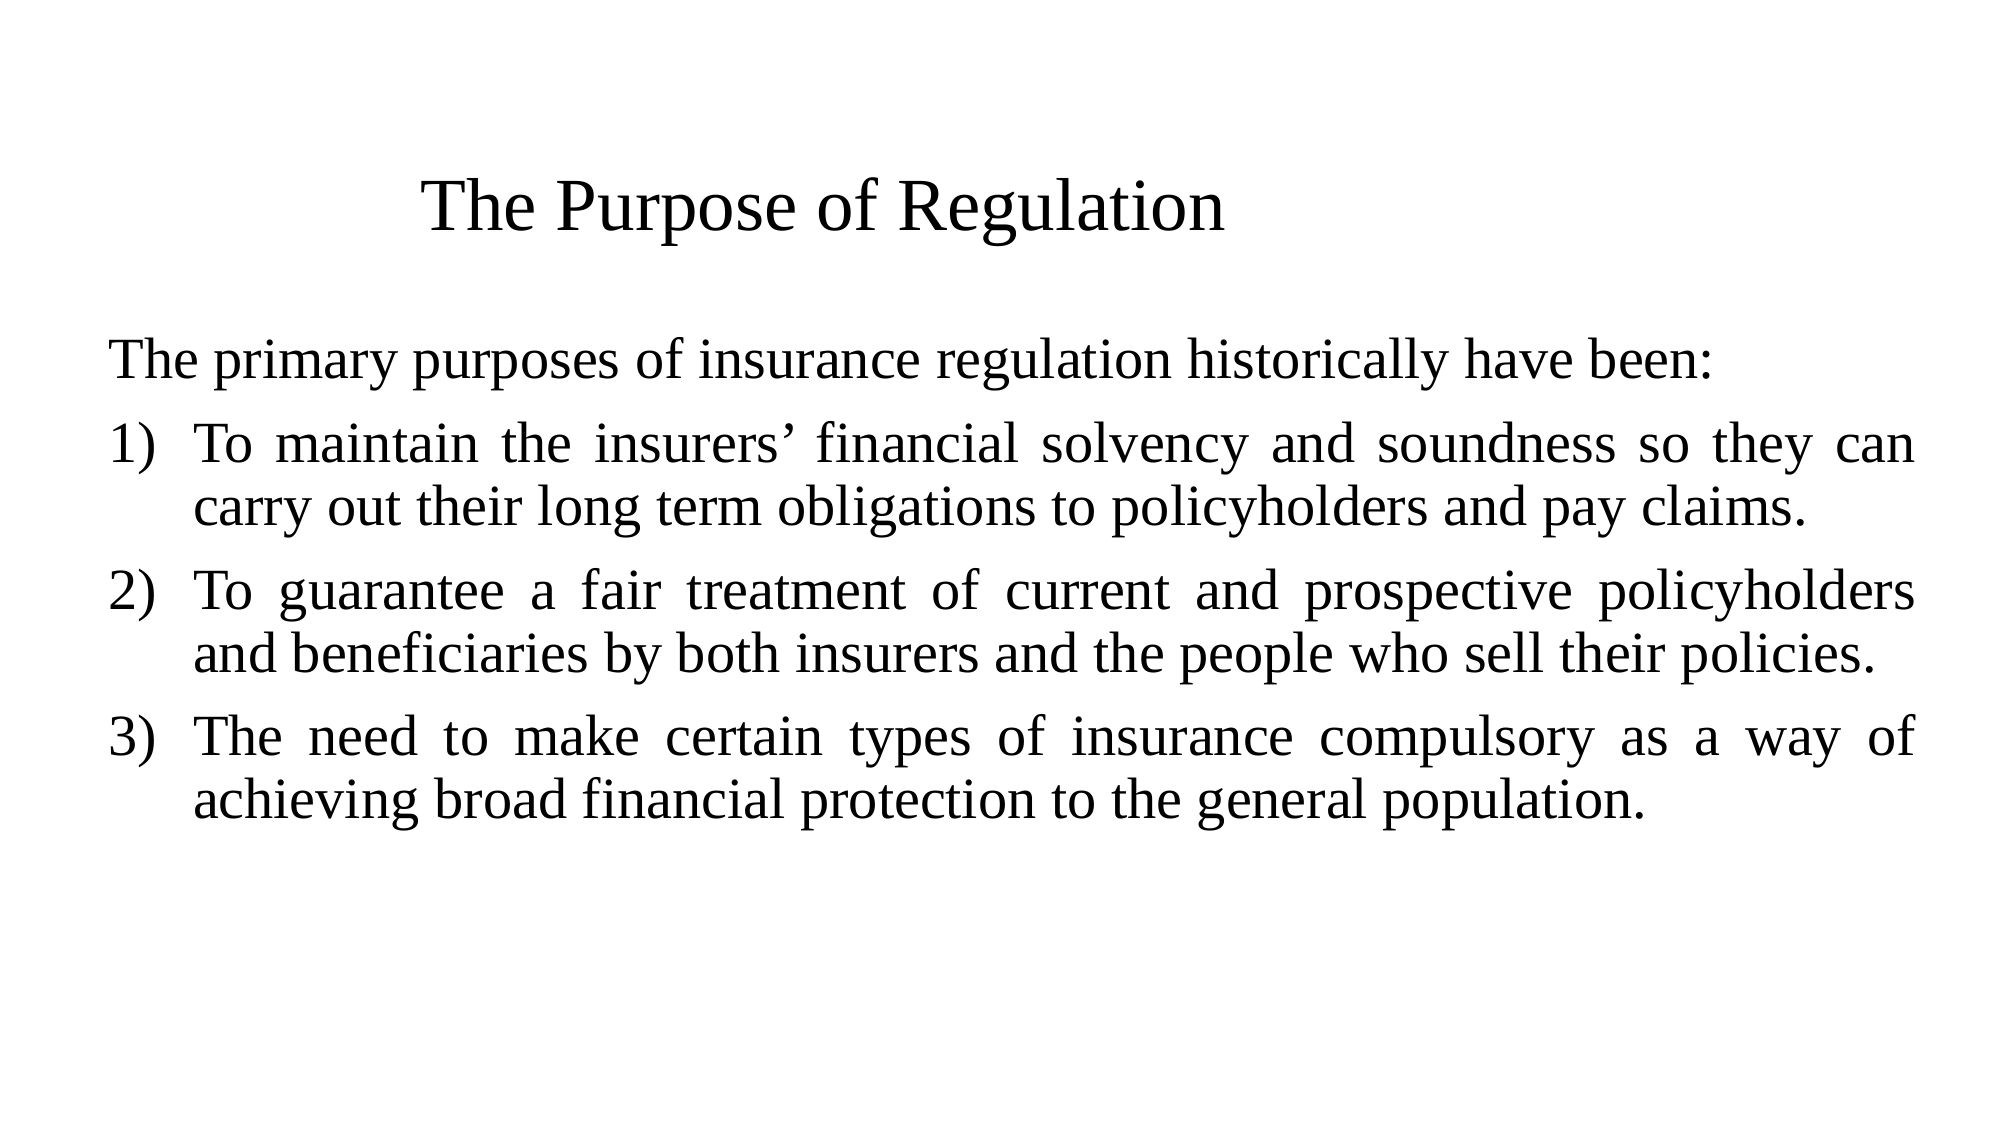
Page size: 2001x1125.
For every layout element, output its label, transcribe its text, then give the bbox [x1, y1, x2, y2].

list The primary purposes of insurance regulation historically have been: To maintain the insurers’ financial solvency and soundness so they can carry out their long term obligations to policyholders and pay claims. To guarantee a fair treatment of current and prospective policyholders and beneficiaries by both insurers and the people who sell their policies. The need to make certain types of insurance compulsory as a way of achieving broad financial protection to the general population. [93, 321, 1933, 964]
title The Purpose of Regulation [405, 146, 1300, 267]
